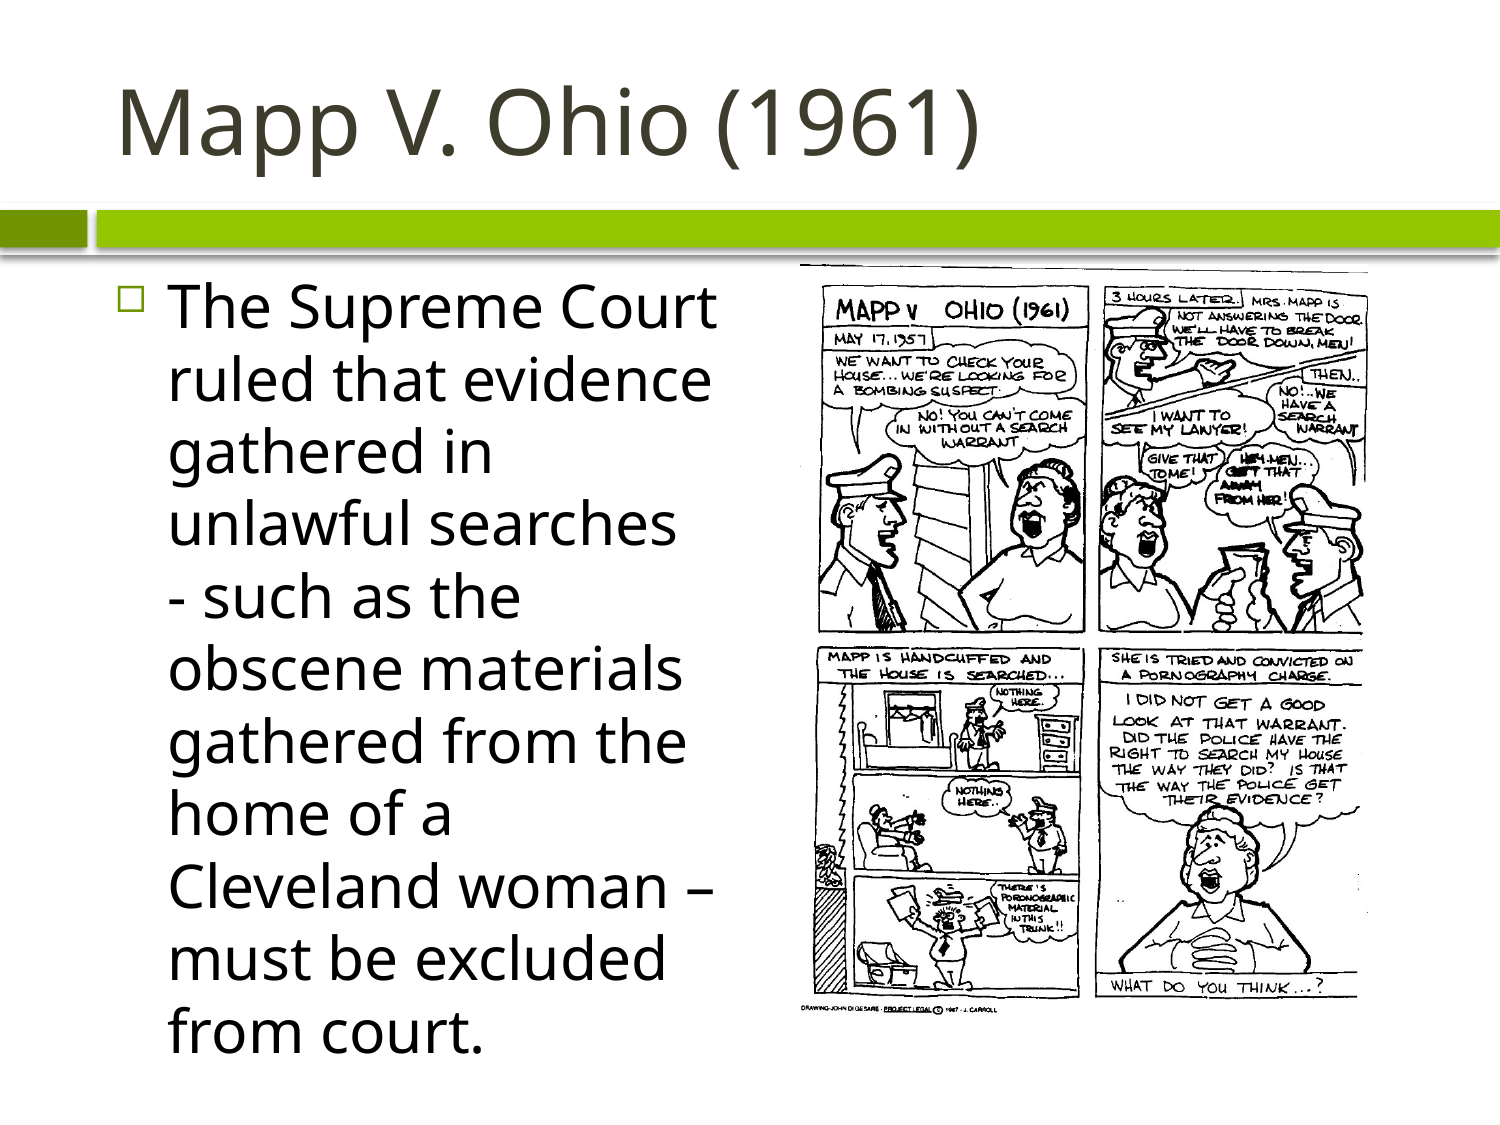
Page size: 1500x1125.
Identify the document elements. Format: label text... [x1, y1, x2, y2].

list The Supreme Court ruled that evidence gathered in unlawful searches - such as the obscene materials gathered from the home of a Cleveland woman – must be excluded from court. [99, 260, 738, 1011]
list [799, 264, 1368, 1016]
title Mapp V. Ohio (1961) [99, 37, 1438, 200]
